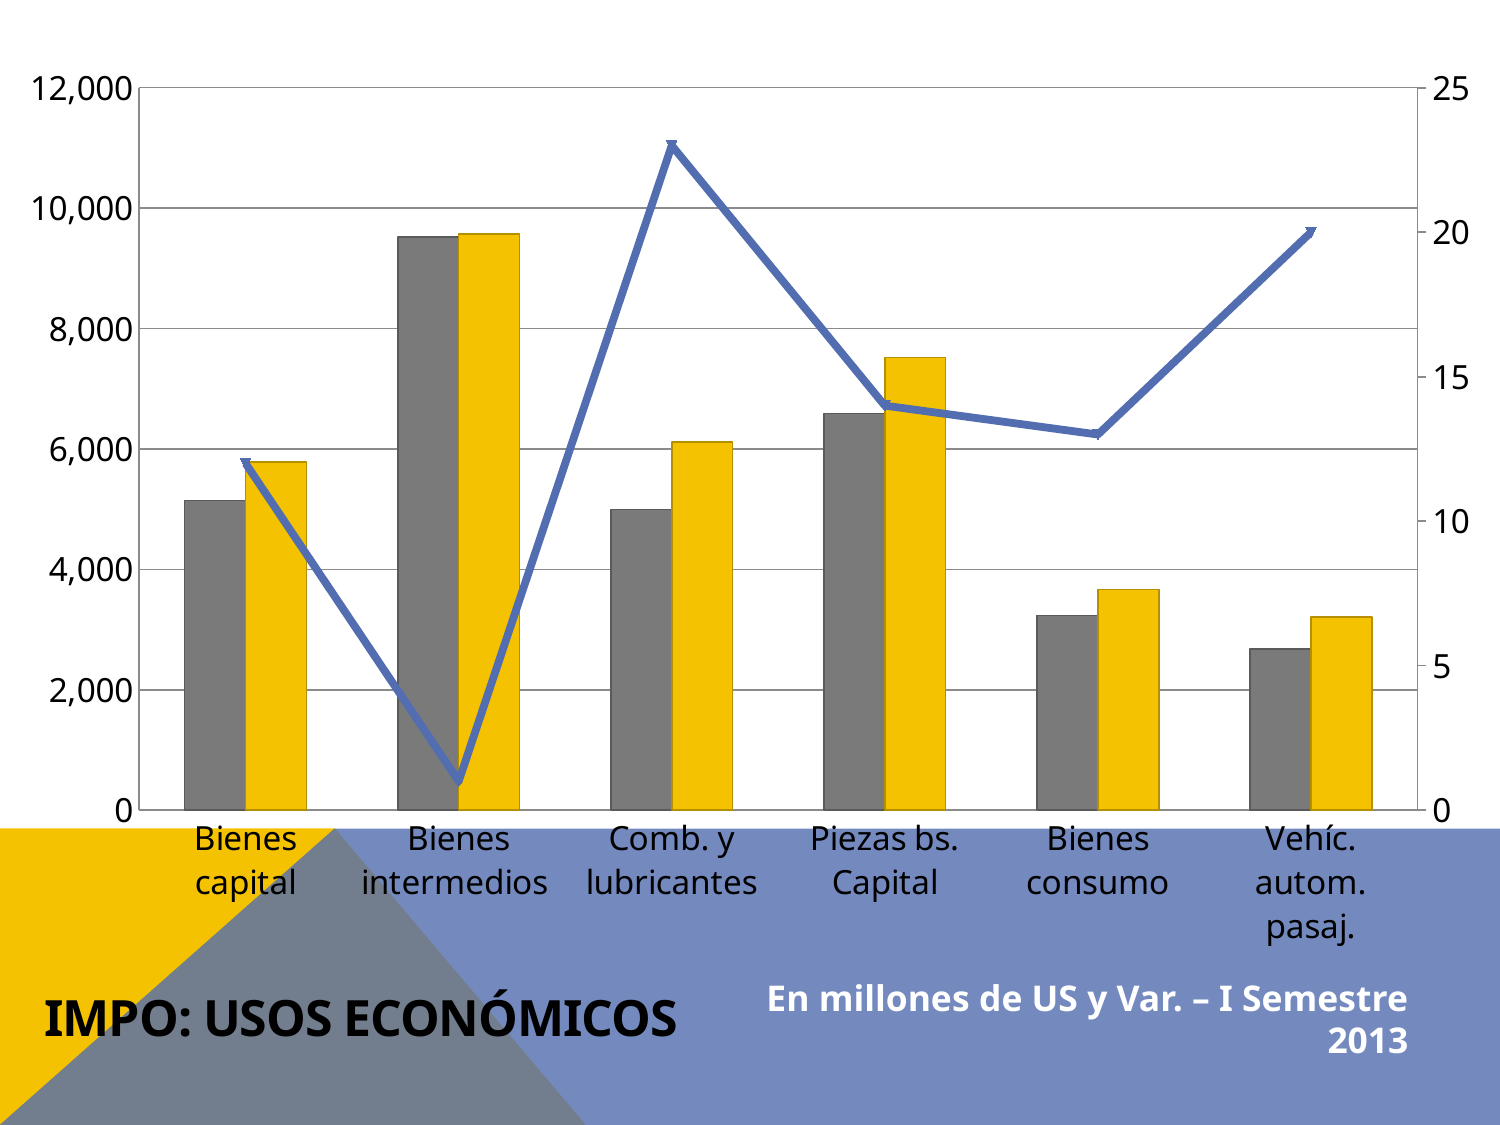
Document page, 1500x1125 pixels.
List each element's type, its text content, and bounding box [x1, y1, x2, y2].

title Impo: Usos Económicos [29, 974, 833, 1083]
text_box En millones de US y Var. – I Semestre 2013 [667, 974, 1424, 1071]
chart [0, 47, 1500, 967]
